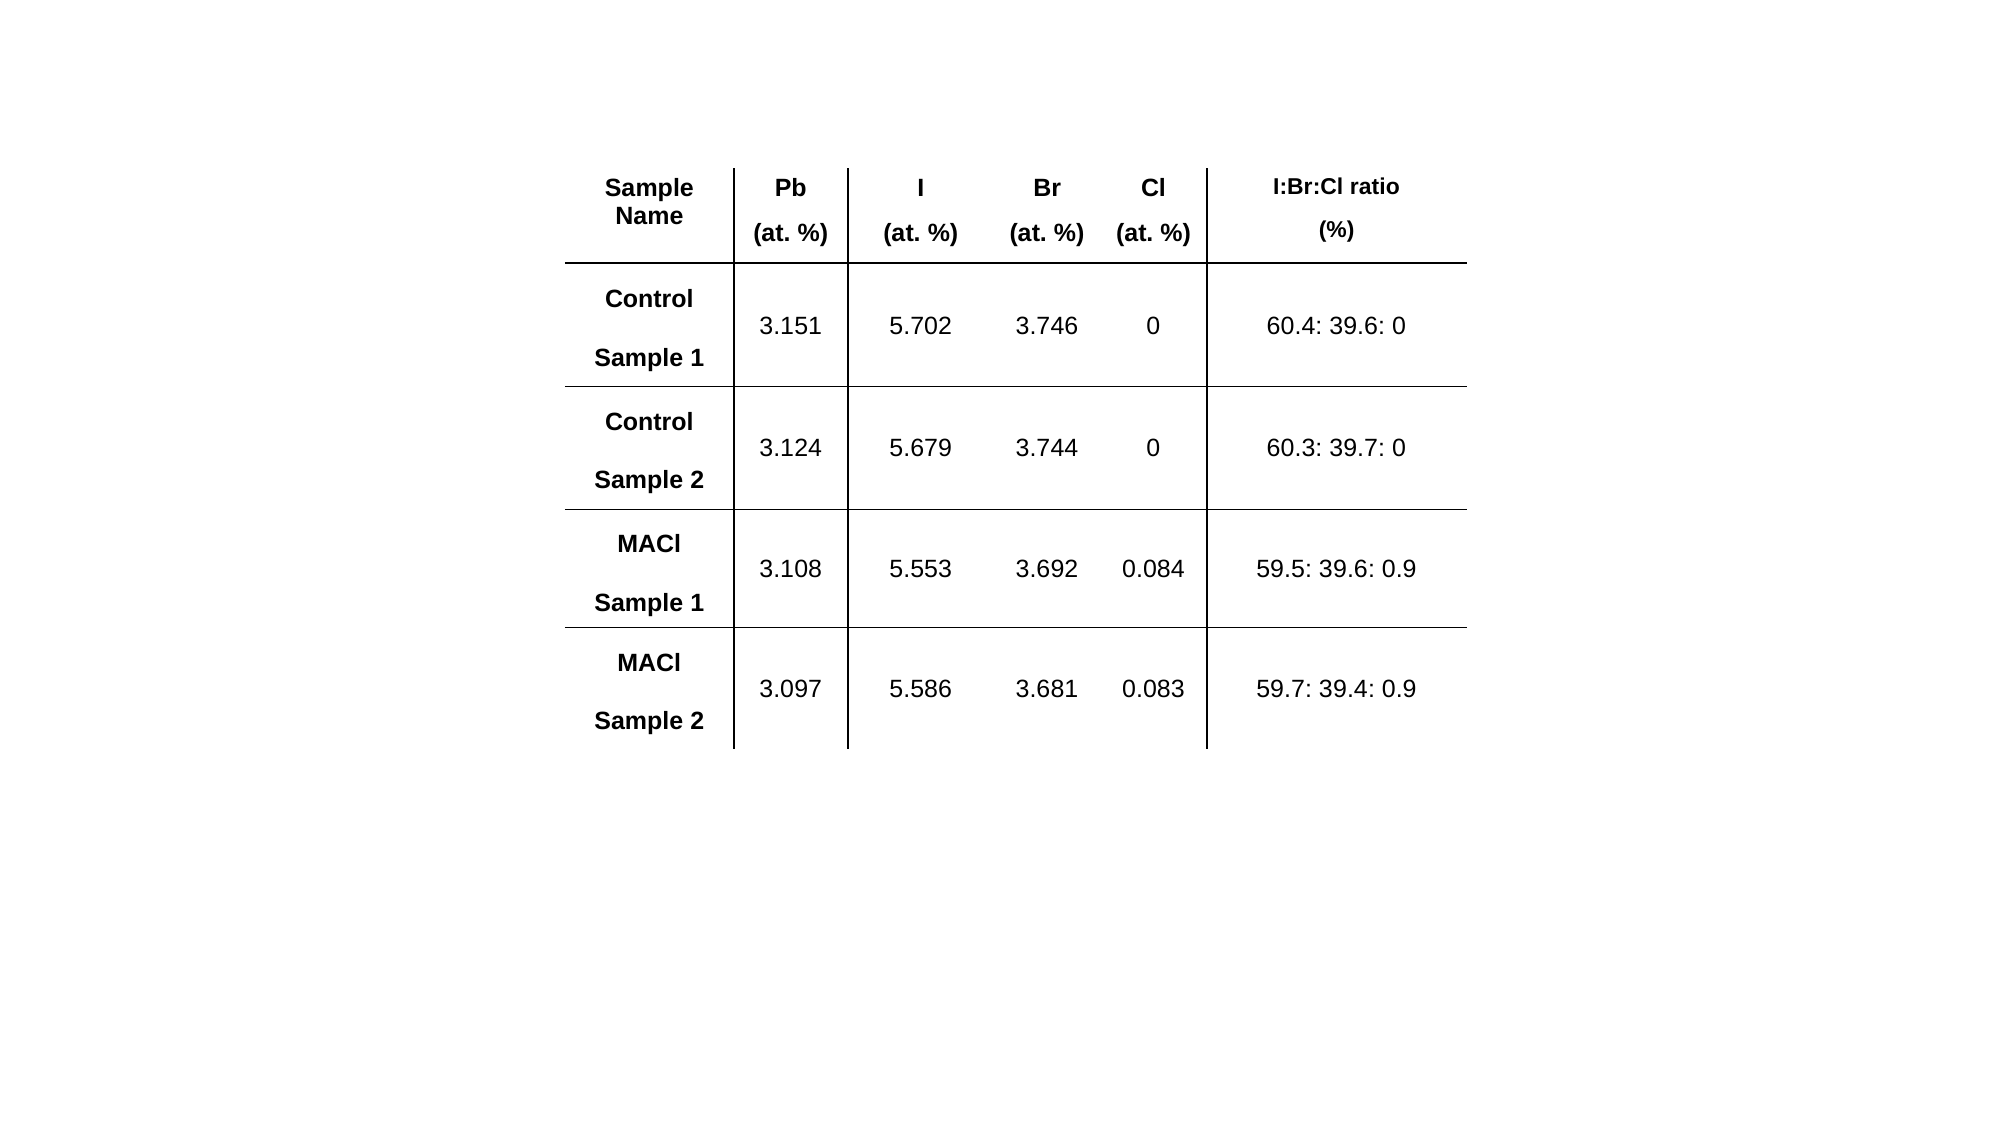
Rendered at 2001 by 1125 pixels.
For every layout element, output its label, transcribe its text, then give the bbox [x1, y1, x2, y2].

table_header Br (at. %) [994, 168, 1100, 262]
table_header I (at. %) [849, 168, 994, 262]
table_cell 5.553 [849, 510, 994, 627]
table_cell MACl Sample 1 [565, 510, 733, 627]
table_cell Control Sample 1 [565, 264, 733, 386]
table_header Sample Name [565, 168, 733, 262]
table_cell 60.3: 39.7: 0 [1208, 387, 1467, 509]
table_cell 0.084 [1100, 510, 1206, 627]
table_cell 3.681 [994, 628, 1100, 749]
table_header I:Br:Cl ratio (%) [1208, 168, 1467, 262]
table_cell 3.097 [735, 628, 847, 749]
table_cell 3.692 [994, 510, 1100, 627]
table_cell 5.679 [849, 387, 994, 509]
table_cell 5.586 [849, 628, 994, 749]
table_cell 3.108 [735, 510, 847, 627]
table_header Pb (at. %) [735, 168, 847, 262]
table_cell 0.083 [1100, 628, 1206, 749]
table_cell 59.5: 39.6: 0.9 [1208, 510, 1467, 627]
table_cell 3.746 [994, 264, 1100, 386]
table_cell 0 [1100, 387, 1206, 509]
table_cell Control Sample 2 [565, 387, 733, 509]
table_cell MACl Sample 2 [565, 628, 733, 749]
table_cell 3.744 [994, 387, 1100, 509]
table_cell 3.124 [735, 387, 847, 509]
table_cell 0 [1100, 264, 1206, 386]
table_cell 3.151 [735, 264, 847, 386]
table_cell 5.702 [849, 264, 994, 386]
table_cell 59.7: 39.4: 0.9 [1208, 628, 1467, 749]
table_header Cl (at. %) [1100, 168, 1206, 262]
table_cell 60.4: 39.6: 0 [1208, 264, 1467, 386]
